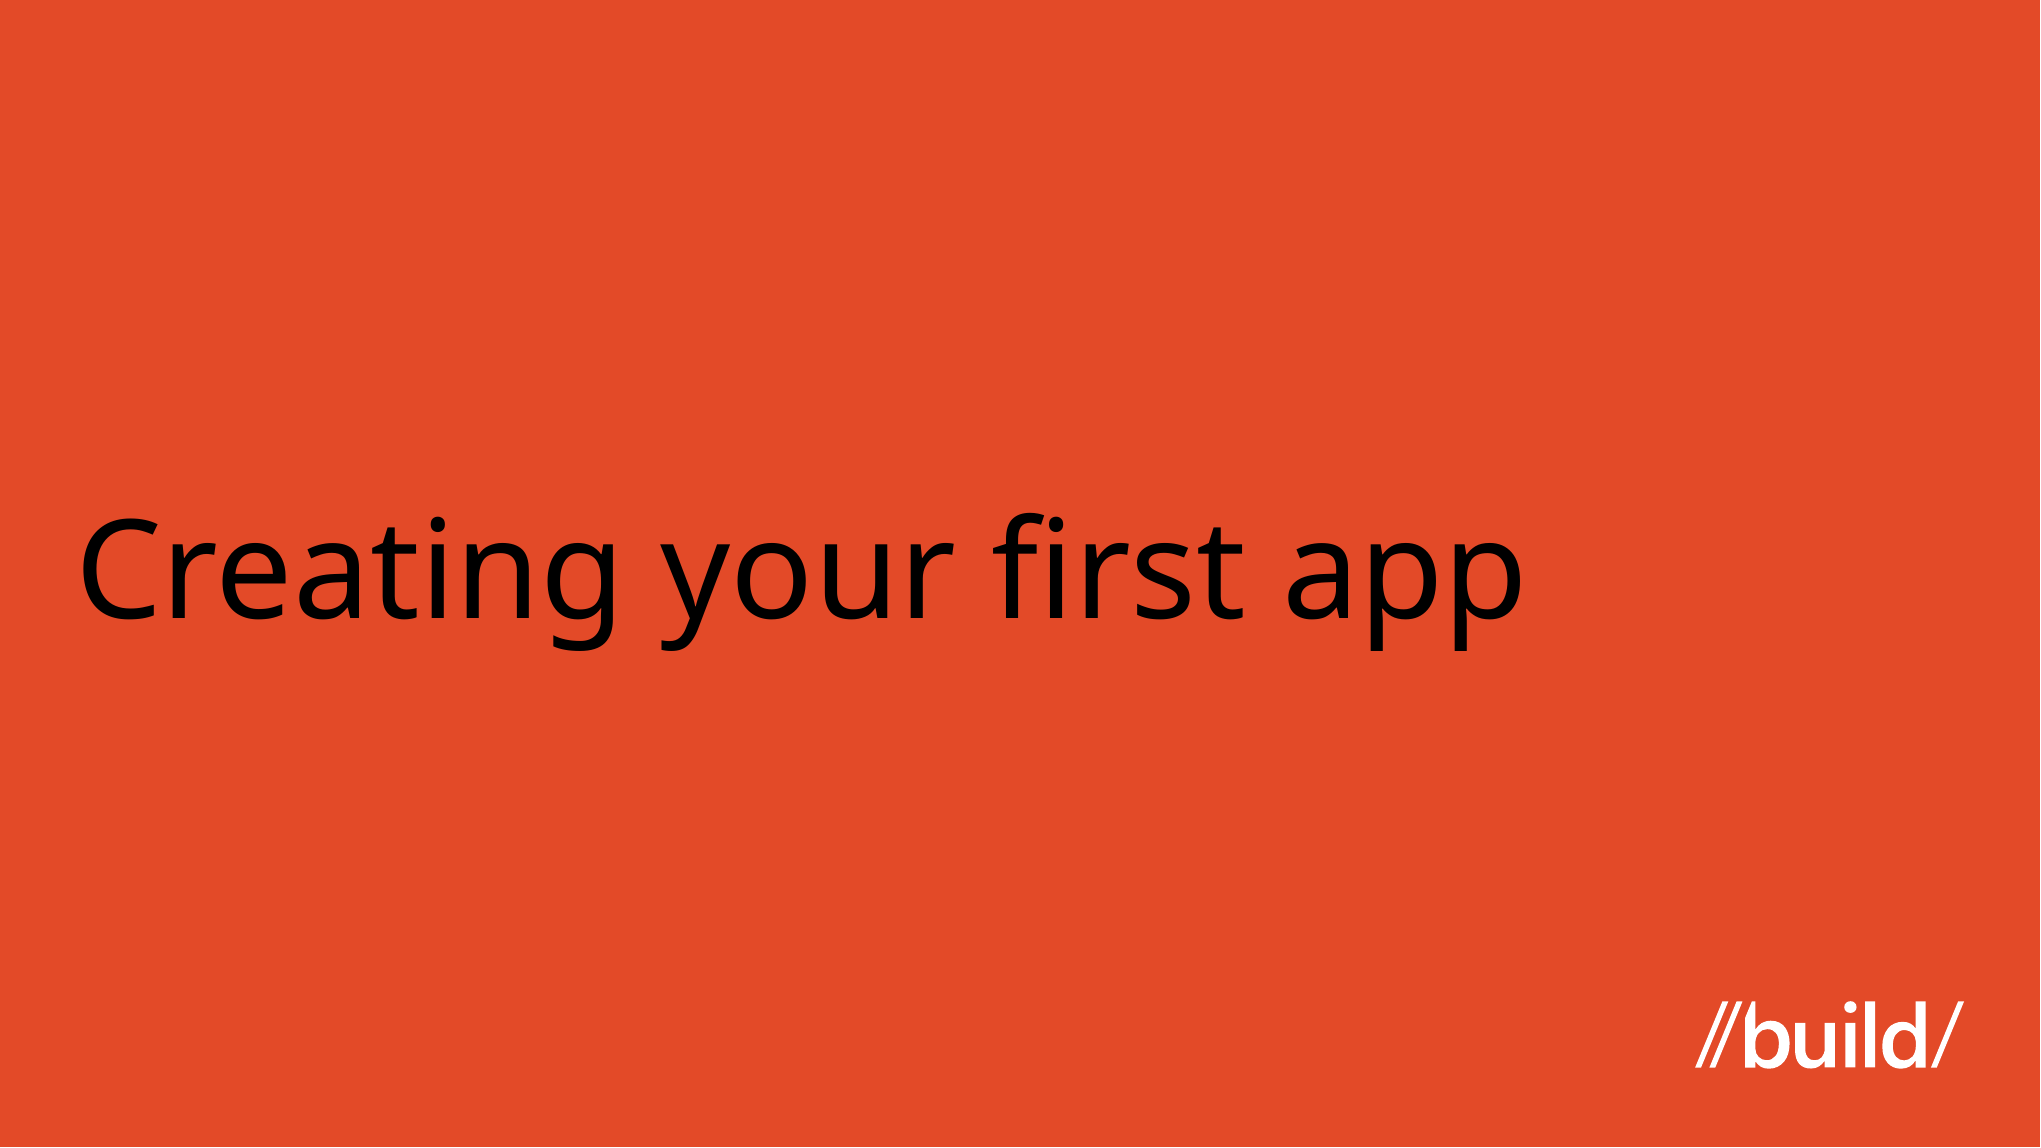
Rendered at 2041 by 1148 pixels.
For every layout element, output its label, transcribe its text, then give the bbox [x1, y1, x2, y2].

title Creating your first app [45, 498, 1996, 649]
